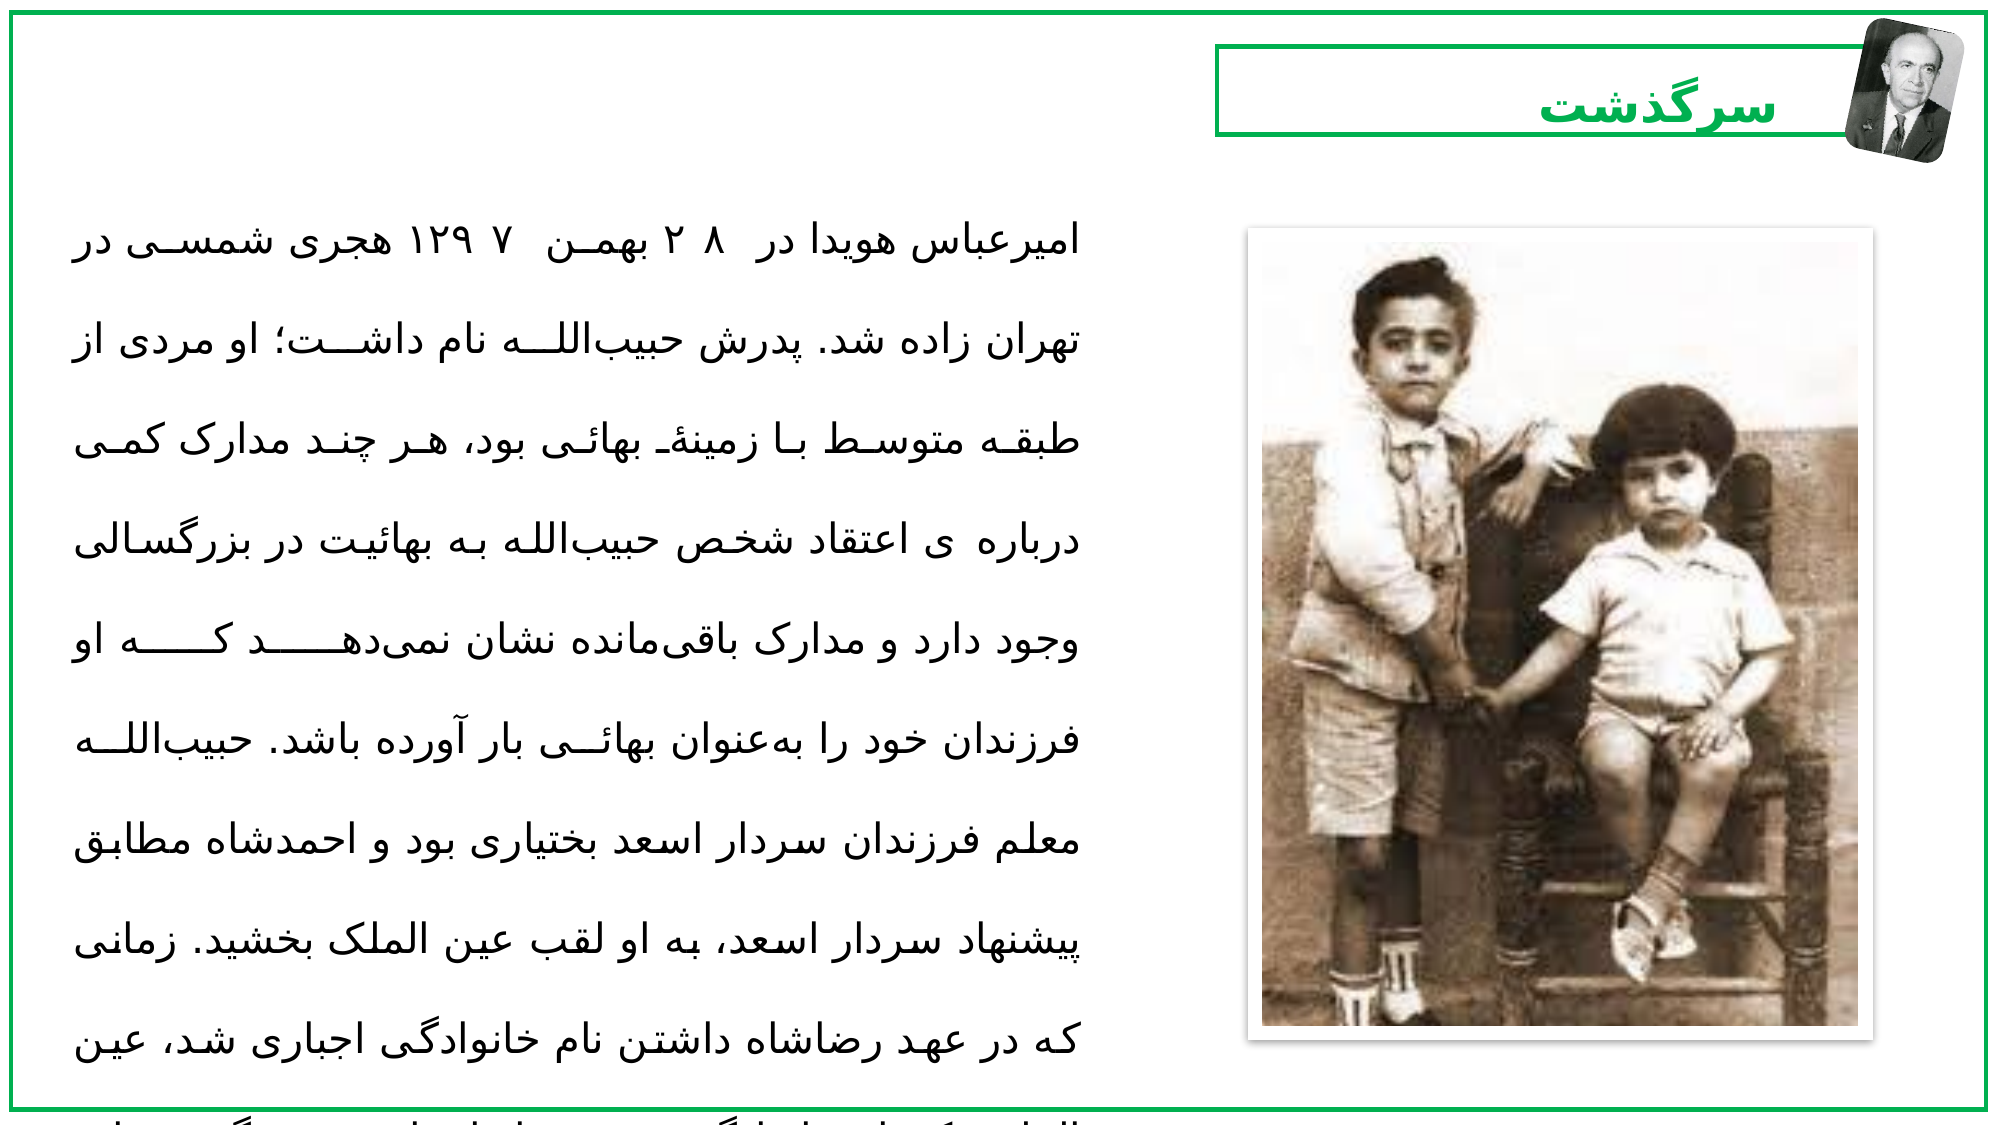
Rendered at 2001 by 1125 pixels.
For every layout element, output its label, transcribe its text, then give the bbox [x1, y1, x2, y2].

text_box امیرعباس هویدا در ۲۸ بهمن ۱۲۹۷ هجری شمسی در تهران زاده شد. پدرش حبیب‌الله نام داشت؛ او مردی از طبقه متوسط با زمینهٔ بهائی بود، هر چند مدارک کمی درباره ی اعتقاد شخص حبیب‌الله به بهائیت در بزرگسالی وجود دارد و مدارک باقی‌مانده نشان نمی‌دهد که او فرزندان خود را به‌عنوان بهائی بار آورده باشد. حبیب‌الله معلم فرزندان سردار اسعد بختیاری بود و احمدشاه مطابق پیشنهاد سردار اسعد، به او لقب عین الملک بخشید. زمانی که در عهد رضاشاه داشتن نام خانوادگی اجباری شد، عین الملک نام خانوادگی هویدا را برای خود برگزید. مادر امیرعباس هویدا، افسر الملوک سرداری بود. افسر الملوک زنی از سلسله ی قاجار و شیعه‌ای معتقد بود. [59, 154, 1097, 1125]
picture [1262, 242, 1858, 1026]
text_box سرگذشت [1523, 35, 1794, 140]
picture [1845, 18, 1965, 163]
